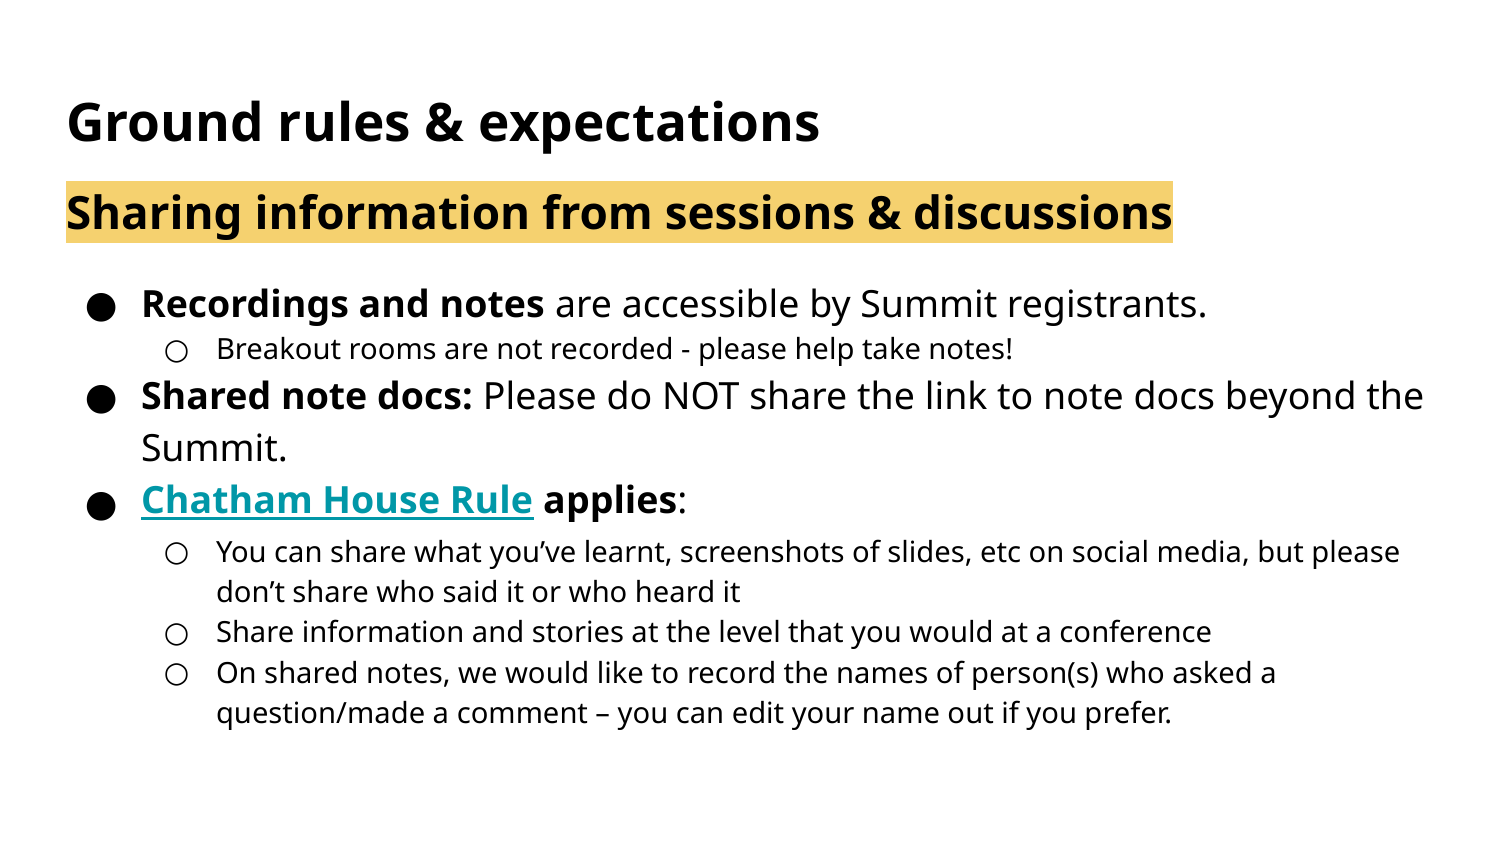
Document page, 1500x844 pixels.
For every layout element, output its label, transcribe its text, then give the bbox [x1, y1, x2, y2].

title Ground rules & expectations [51, 72, 1449, 167]
subtitle Sharing information from sessions & discussions [51, 160, 1217, 281]
list Recordings and notes are accessible by Summit registrants. Breakout rooms are not recorded - please help take notes! Shared note docs: Please do NOT share the link to note docs beyond the Summit. Chatham House Rule applies: You can share what you’ve learnt, screenshots of slides, etc on social media, but please don’t share who said it or who heard it Share information and stories at the level that you would at a conference On shared notes, we would like to record the names of person(s) who asked a question/made a comment – you can edit your name out if you prefer. [51, 258, 1449, 777]
